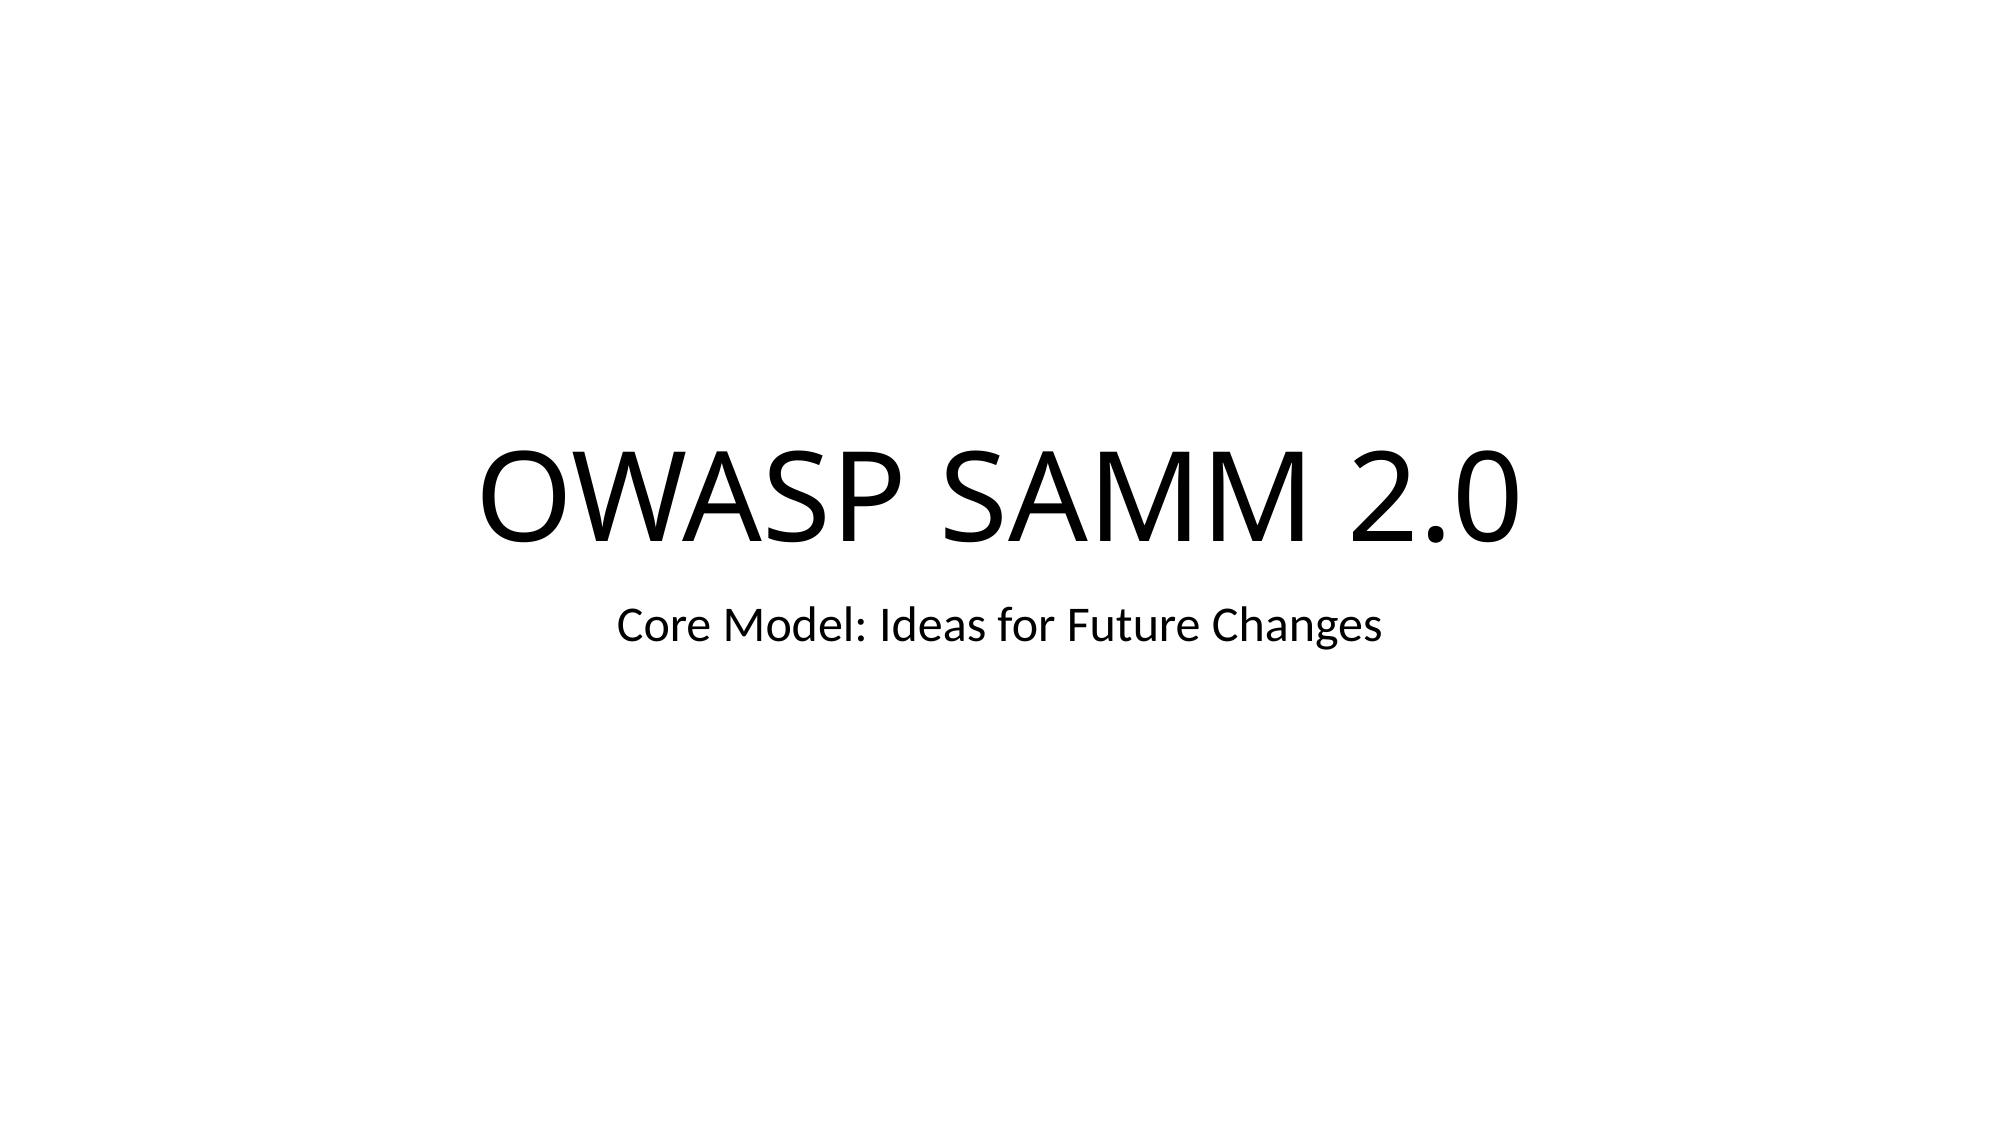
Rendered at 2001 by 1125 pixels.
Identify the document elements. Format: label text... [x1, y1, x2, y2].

subtitle Core Model: Ideas for Future Changes [249, 590, 1750, 863]
title OWASP SAMM 2.0 [249, 184, 1750, 576]
